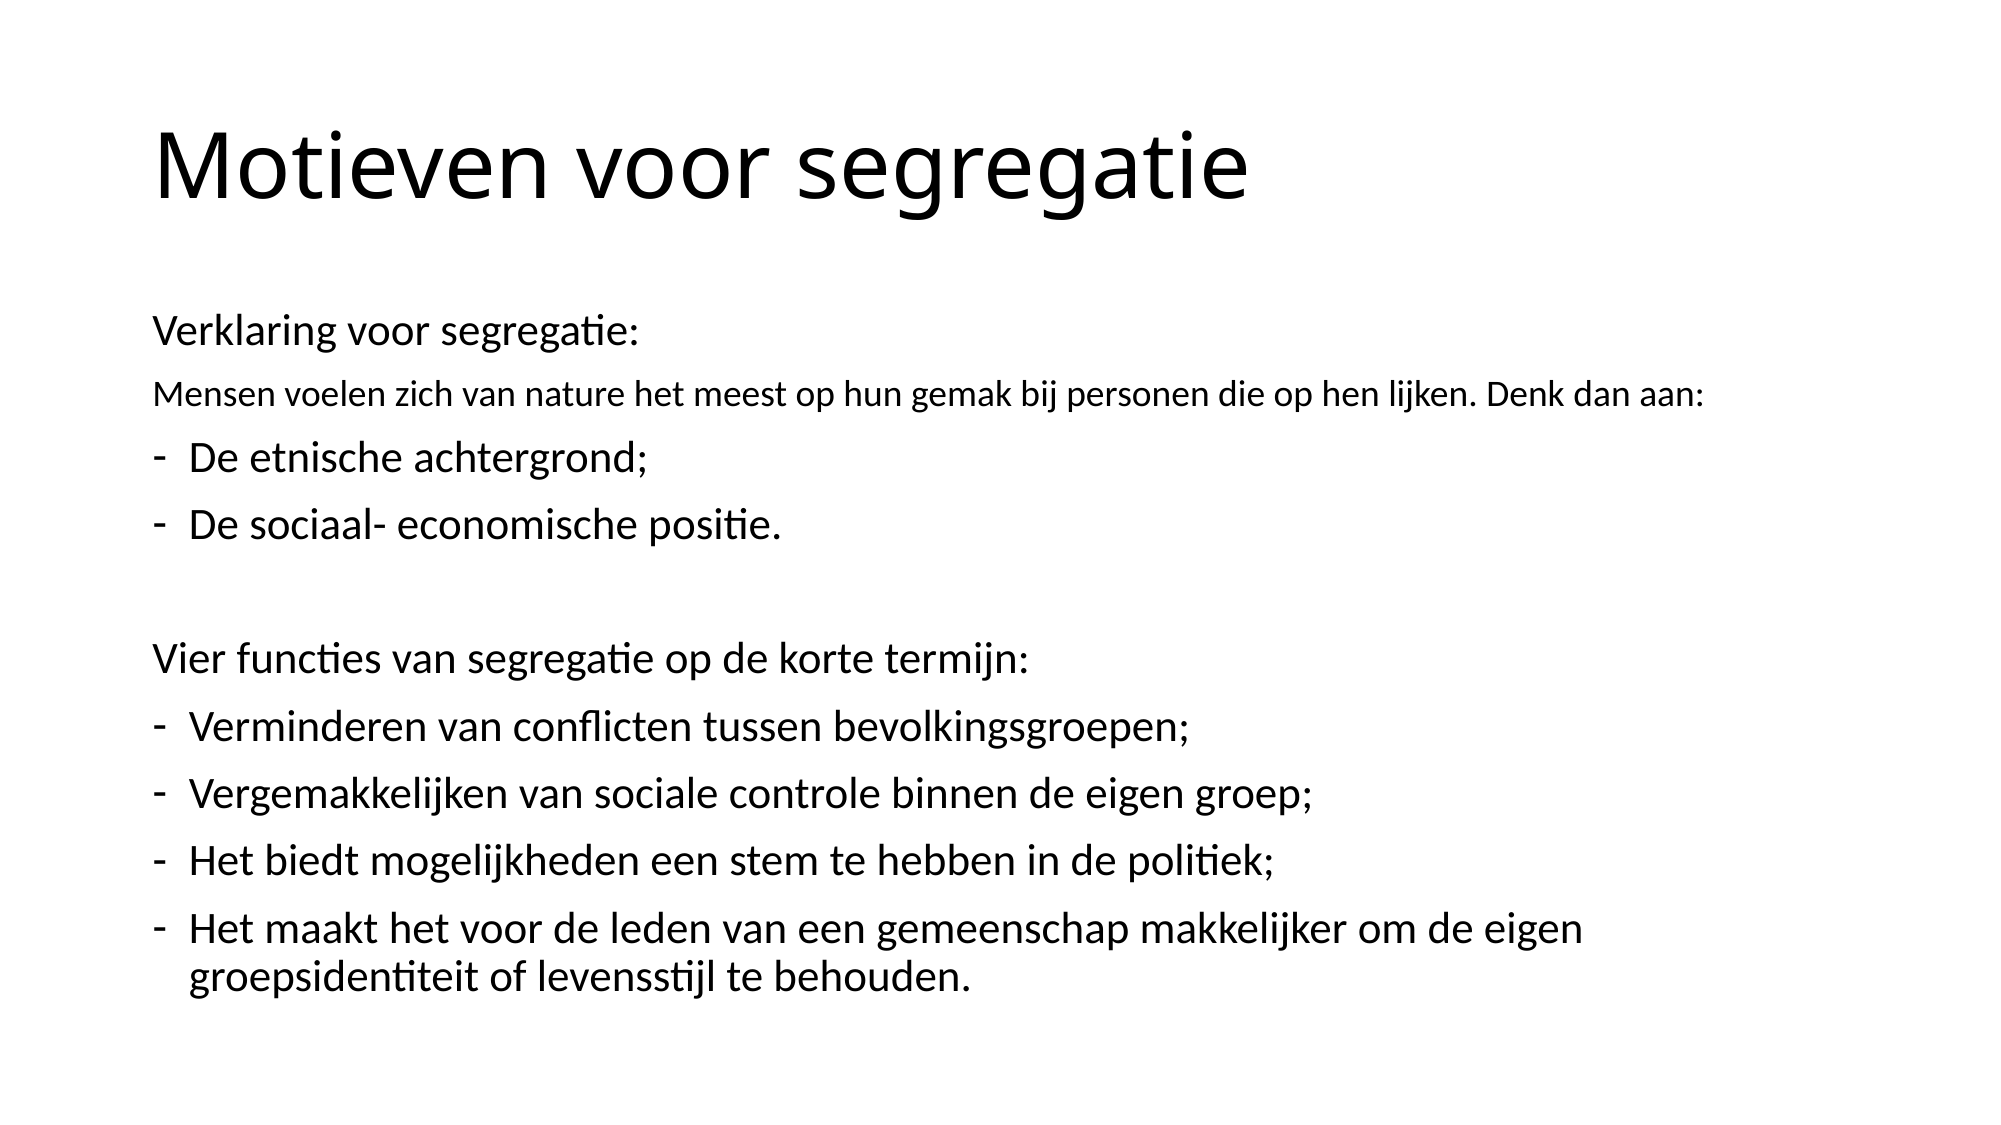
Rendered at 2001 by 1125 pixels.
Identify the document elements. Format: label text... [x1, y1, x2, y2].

list Verklaring voor segregatie: Mensen voelen zich van nature het meest op hun gemak bij personen die op hen lijken. Denk dan aan: De etnische achtergrond; De sociaal- economische positie. Vier functies van segregatie op de korte termijn: Verminderen van conflicten tussen bevolkingsgroepen; Vergemakkelijken van sociale controle binnen de eigen groep; Het biedt mogelijkheden een stem te hebben in de politiek; Het maakt het voor de leden van een gemeenschap makkelijker om de eigen groepsidentiteit of levensstijl te behouden. [137, 299, 1863, 1014]
title Motieven voor segregatie [137, 59, 1863, 278]
